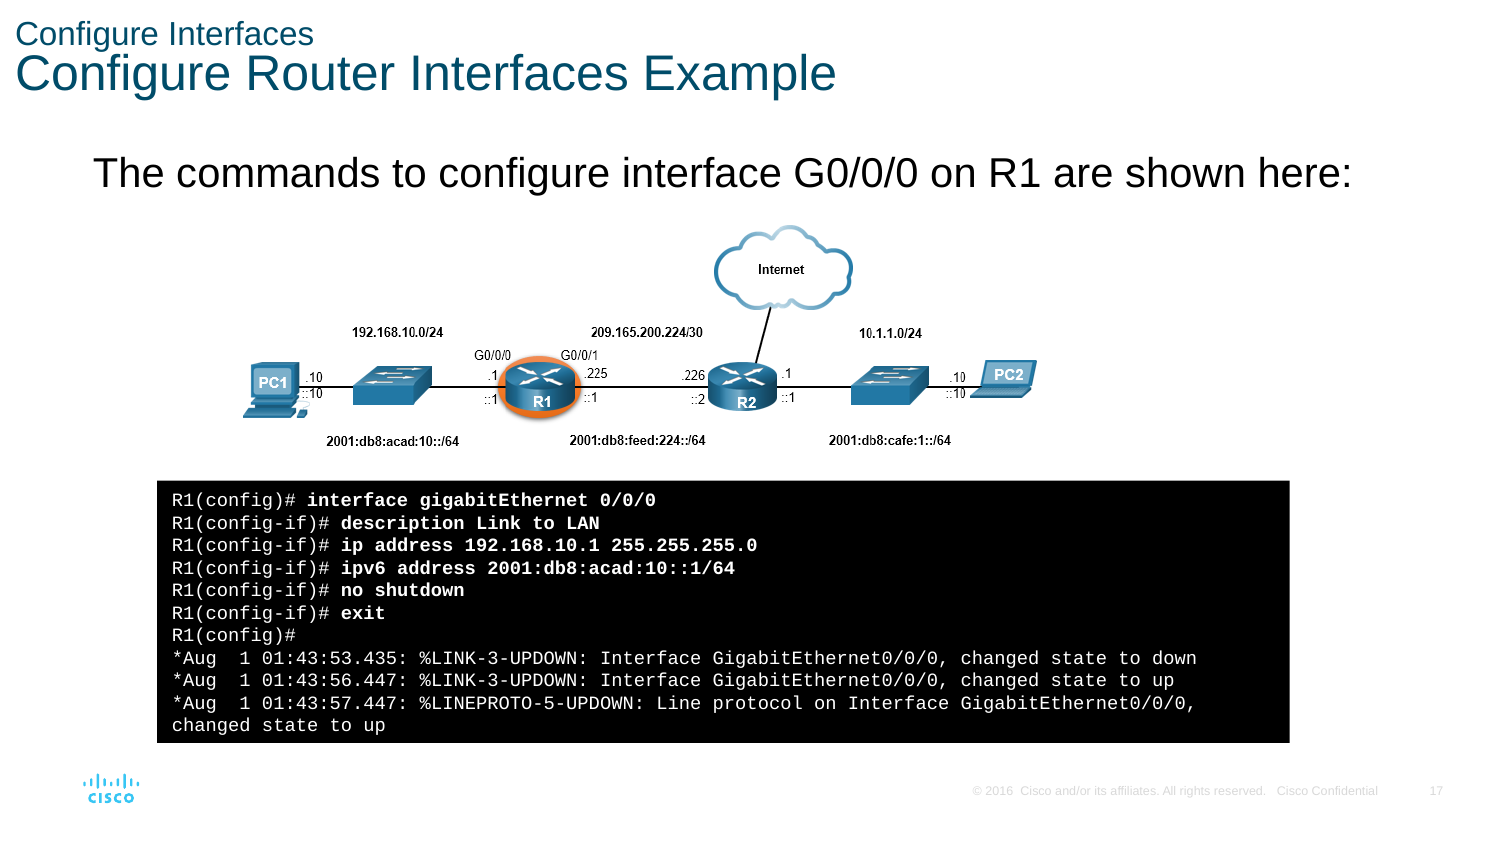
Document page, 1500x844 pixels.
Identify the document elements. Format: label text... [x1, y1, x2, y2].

picture [232, 219, 1054, 467]
list The commands to configure interface G0/0/0 on R1 are shown here: [77, 138, 1369, 206]
text_box R1(config)# interface gigabitEthernet 0/0/0 R1(config-if)# description Link to LAN R1(config-if)# ip address 192.168.10.1 255.255.255.0 R1(config-if)# ipv6 address 2001:db8:acad:10::1/64 R1(config-if)# no shutdown R1(config-if)# exit R1(config)# *Aug 1 01:43:53.435: %LINK-3-UPDOWN: Interface GigabitEthernet0/0/0, changed state to down *Aug 1 01:43:56.447: %LINK-3-UPDOWN: Interface GigabitEthernet0/0/0, changed state to up *Aug 1 01:43:57.447: %LINEPROTO-5-UPDOWN: Line protocol on Interface GigabitEthernet0/0/0, changed state to up [157, 480, 1290, 743]
title Configure Interfaces Configure Router Interfaces Example [0, 0, 1369, 121]
